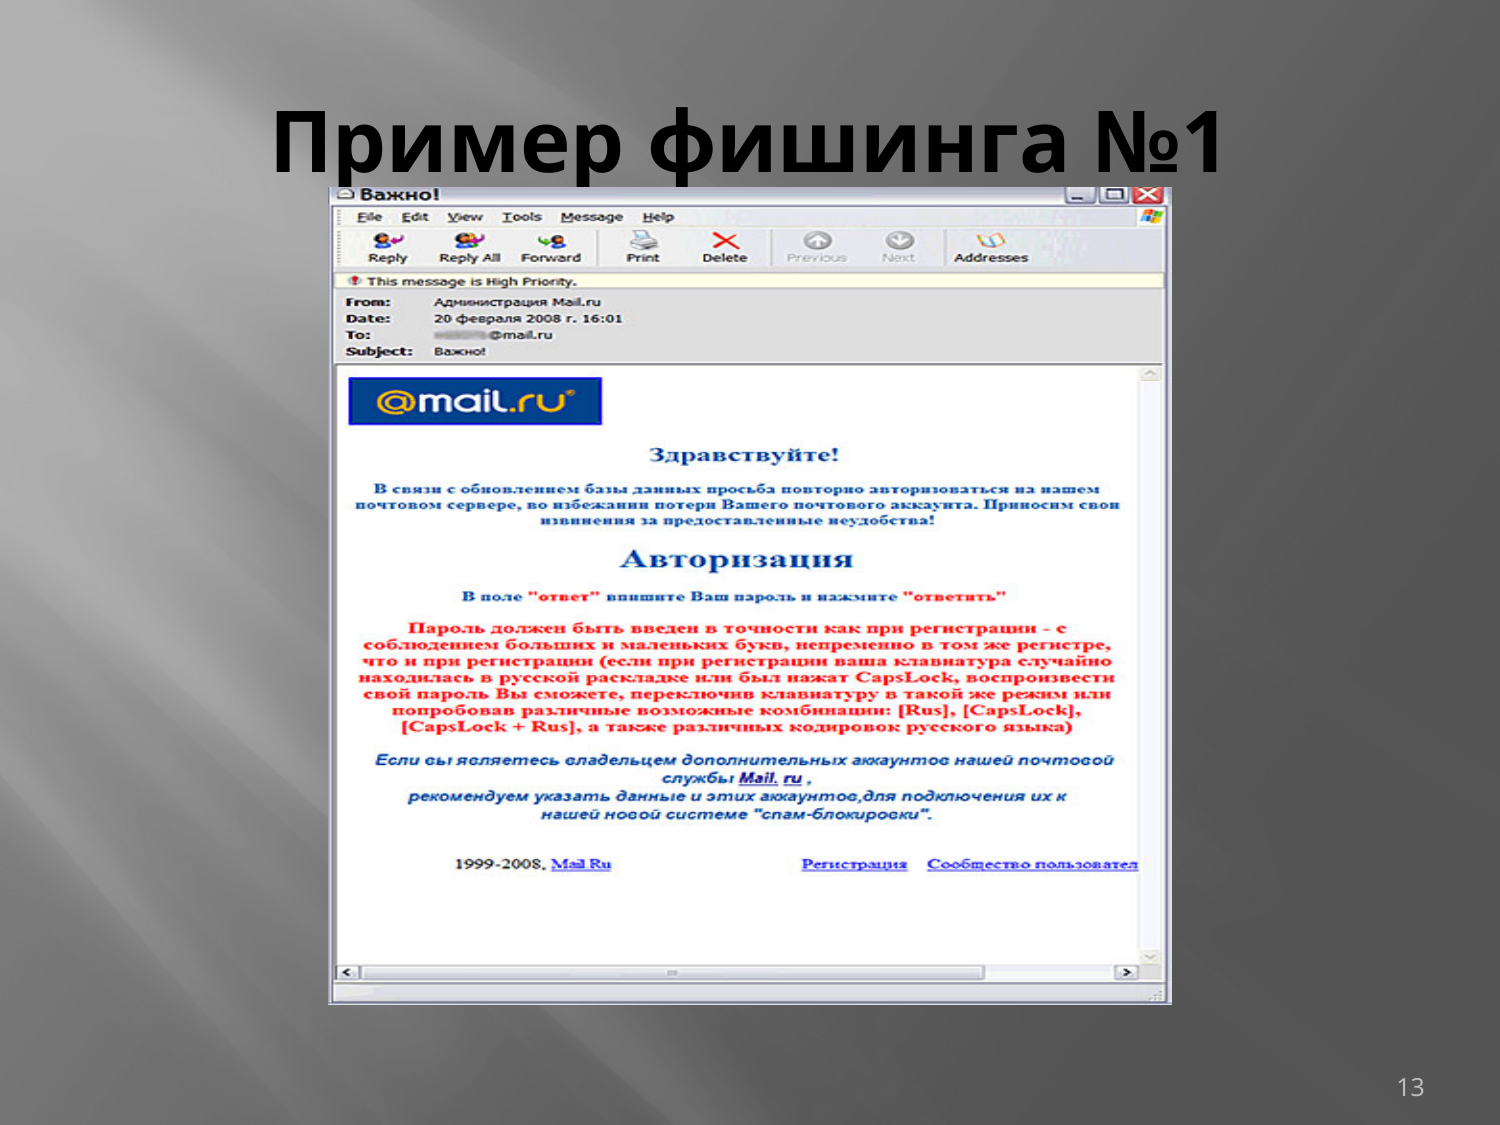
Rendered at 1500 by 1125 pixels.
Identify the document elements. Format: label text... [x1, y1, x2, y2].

title Пример фишинга №1 [75, 45, 1425, 233]
slide_number 13 [1299, 1052, 1425, 1113]
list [327, 187, 1173, 1006]
